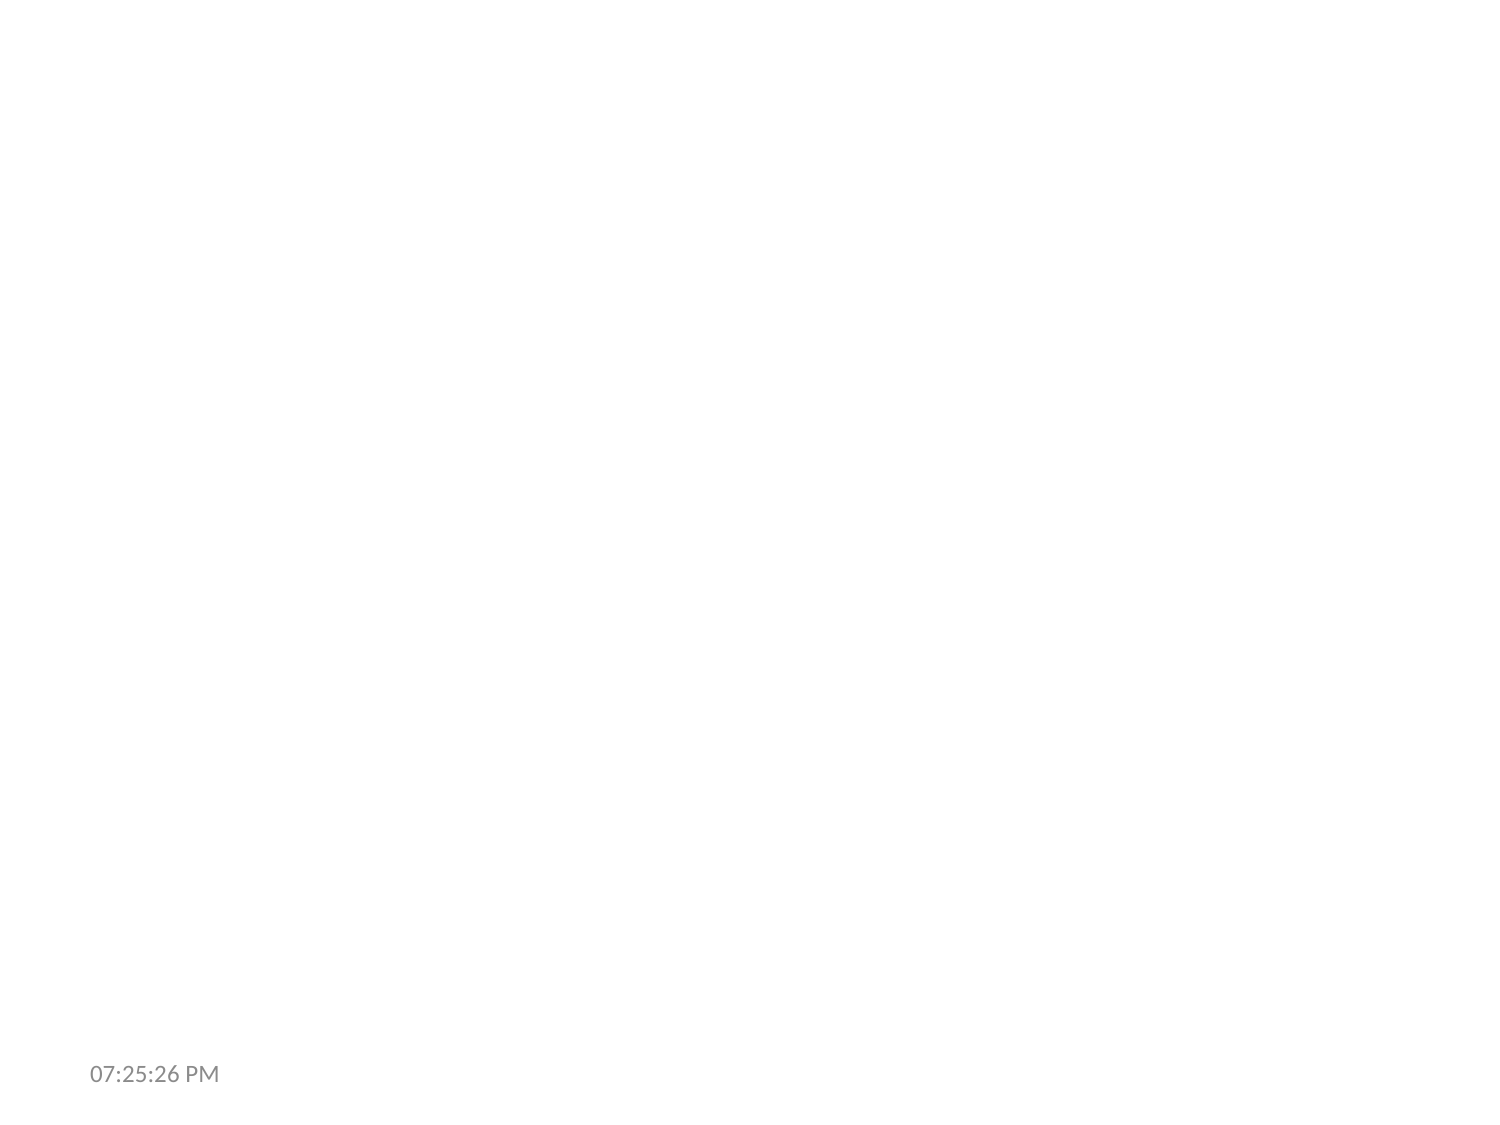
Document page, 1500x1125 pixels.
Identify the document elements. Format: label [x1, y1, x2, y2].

slide_number [75, 1042, 425, 1103]
